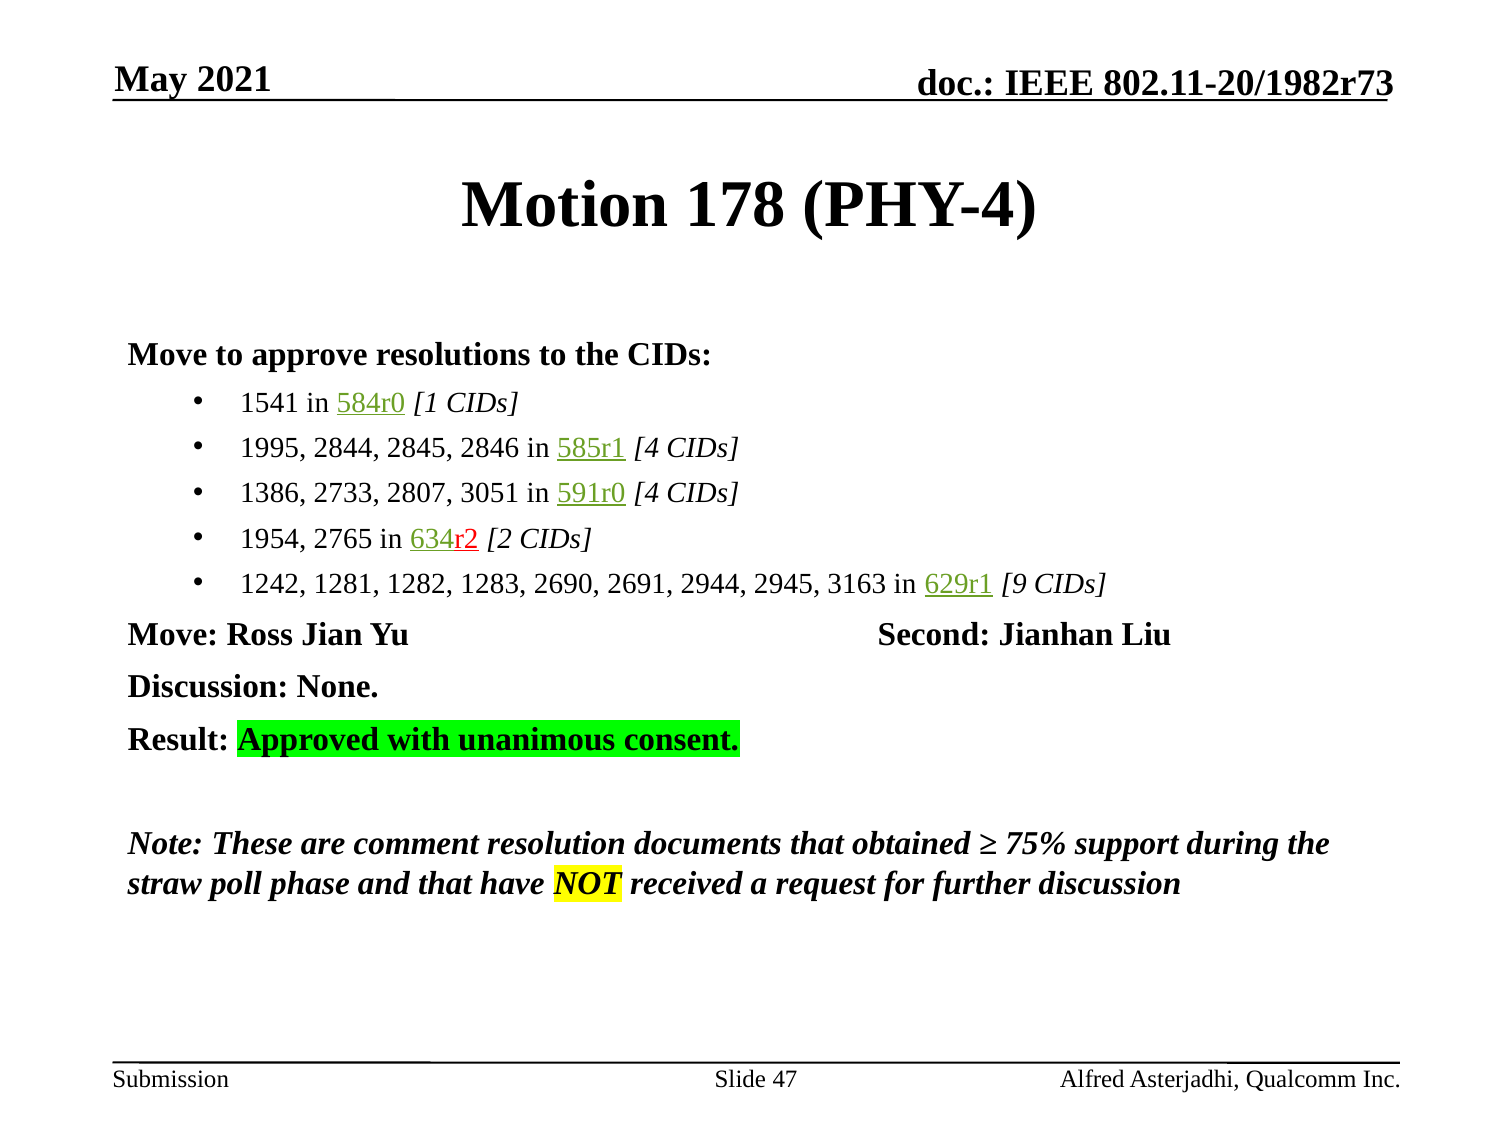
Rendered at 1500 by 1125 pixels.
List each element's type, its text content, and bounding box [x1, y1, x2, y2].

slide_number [114, 54, 423, 100]
footer Alfred Asterjadhi, Qualcomm Inc. [878, 1061, 1402, 1093]
list Move to approve resolutions to the CIDs: 1541 in 584r0 [1 CIDs] 1995, 2844, 2845, 2846 in 585r1 [4 CIDs] 1386, 2733, 2807, 3051 in 591r0 [4 CIDs] 1954, 2765 in 634r2 [2 CIDs] 1242, 1281, 1282, 1283, 2690, 2691, 2944, 2945, 3163 in 629r1 [9 CIDs] Move: Ross Jian Yu Second: Jianhan Liu Discussion: None. Result: Approved with unanimous consent. Note: These are comment resolution documents that obtained ≥ 75% support during the straw poll phase and that have NOT received a request for further discussion [112, 324, 1388, 1063]
slide_number Slide 47 [712, 1061, 800, 1123]
title Motion 178 (PHY-4) [112, 112, 1388, 288]
